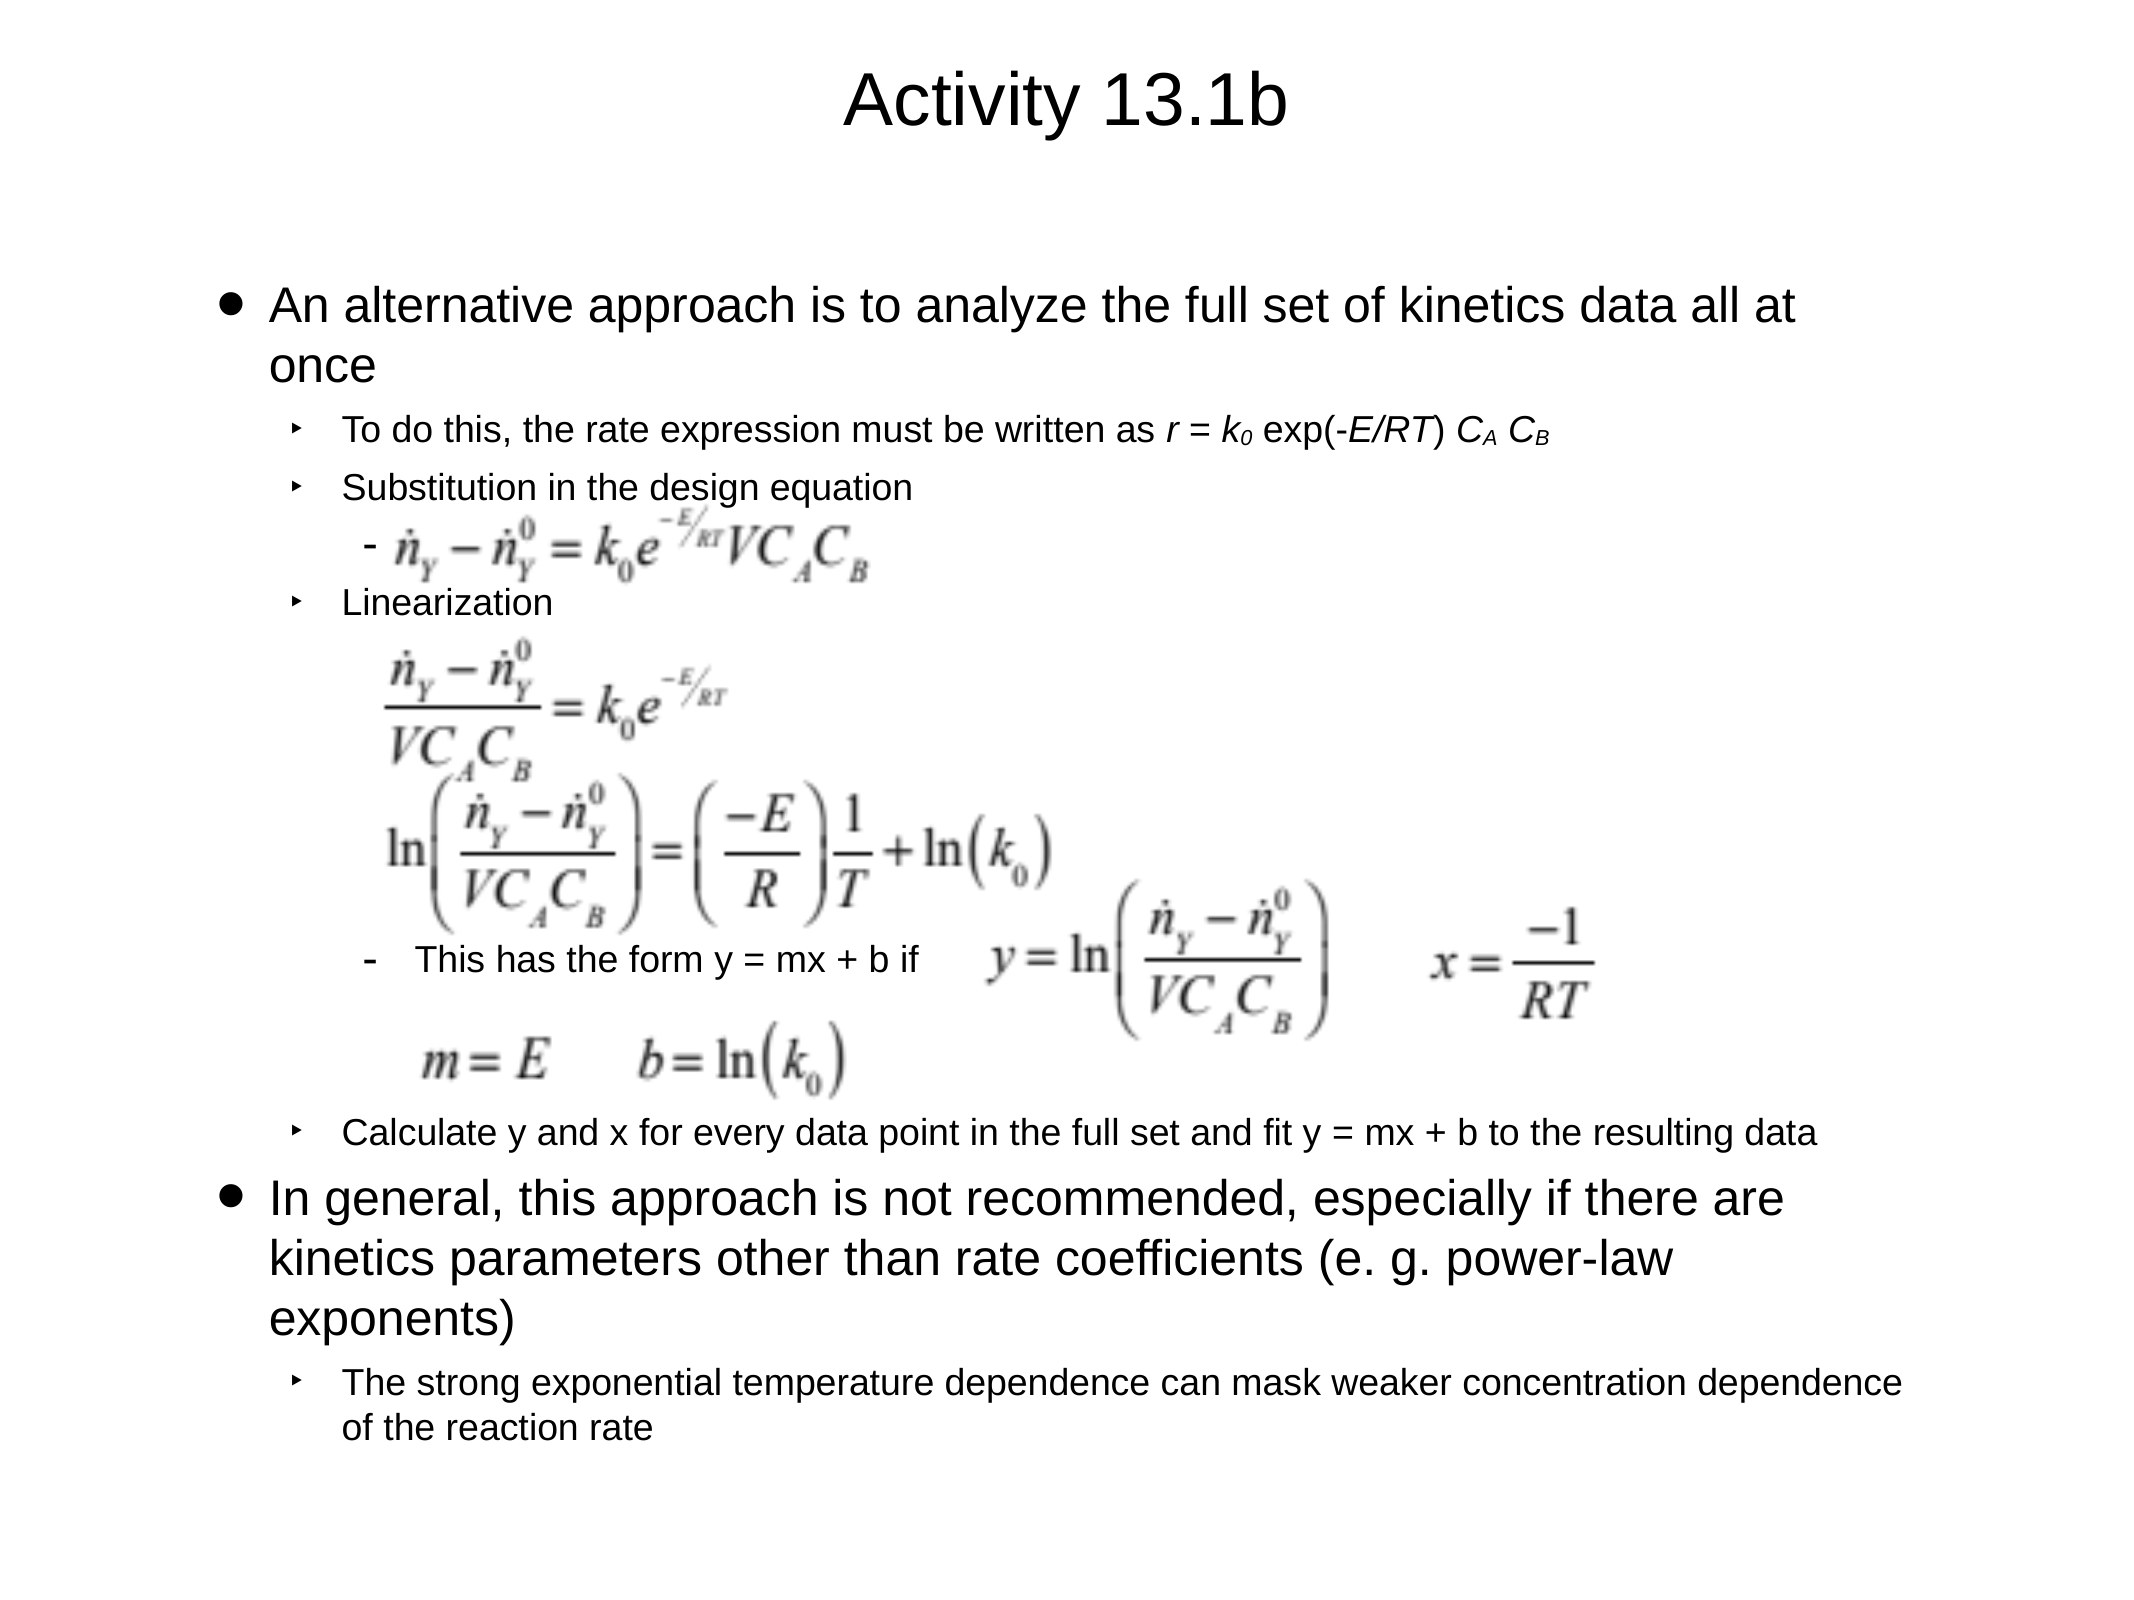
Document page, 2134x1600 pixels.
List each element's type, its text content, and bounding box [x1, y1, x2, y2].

picture [378, 624, 1333, 1046]
picture [414, 1030, 559, 1084]
picture [630, 1012, 854, 1105]
title Activity 13.1b [208, 41, 1925, 250]
picture [1424, 885, 1600, 1030]
list An alternative approach is to analyze the full set of kinetics data all at once To do this, the rate expression must be written as r = k0 exp(-E/RT) CA CB Substitution in the design equation Linearization This has the form y = mx + b if Calculate y and x for every data point in the full set and fit y = mx + b to the resulting data In general, this approach is not recommended, especially if there are kinetics parameters other than rate coefficients (e. g. power-law exponents) The strong exponential temperature dependence can mask weaker concentration dependence of the reaction rate [208, 264, 1925, 1463]
picture [387, 495, 872, 588]
